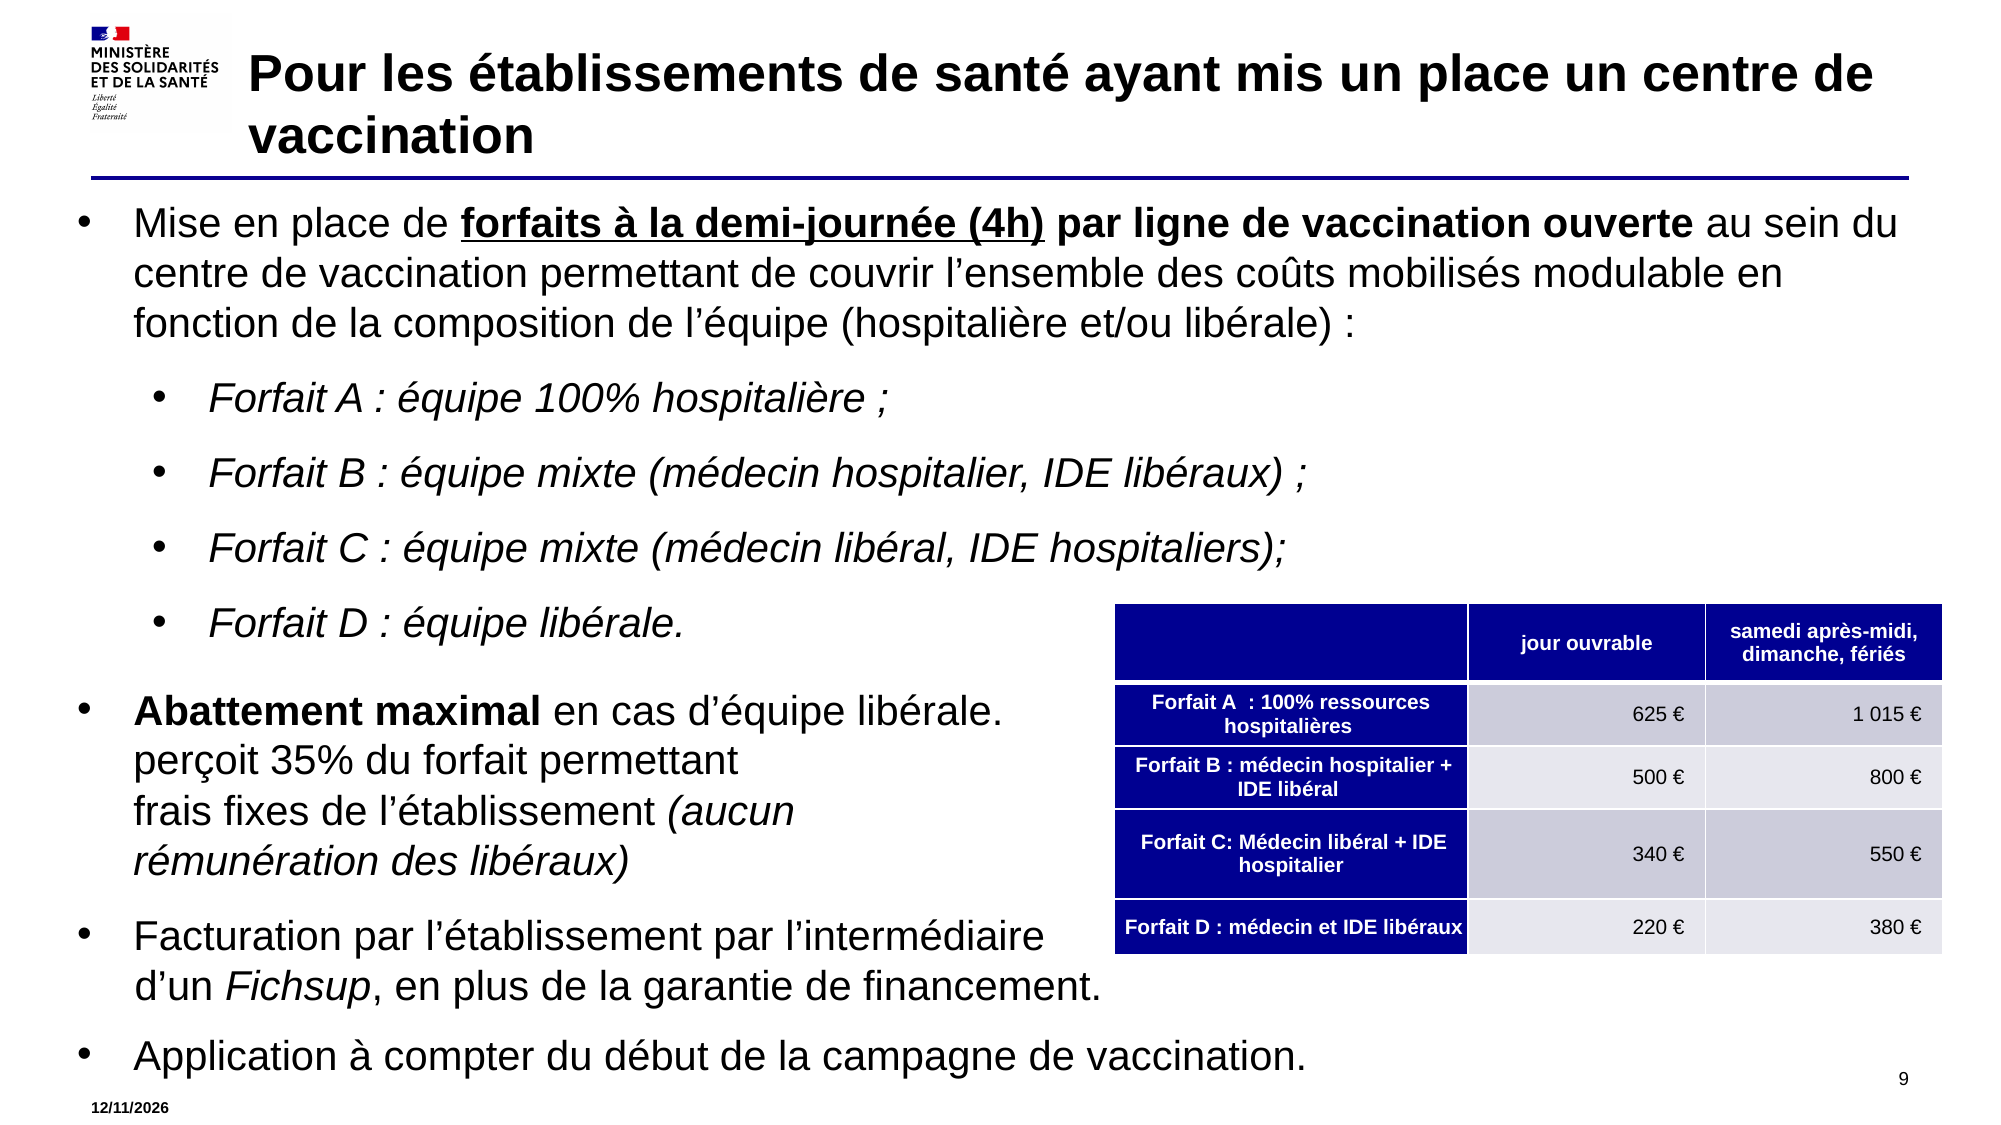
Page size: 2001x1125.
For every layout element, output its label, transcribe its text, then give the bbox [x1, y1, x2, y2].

table_cell Forfait A : 100% ressources hospitalières [1115, 685, 1467, 745]
title Pour les établissements de santé ayant mis un place un centre de vaccination [248, 38, 1909, 103]
table_cell Forfait B : médecin hospitalier + IDE libéral [1115, 747, 1467, 808]
table_header jour ouvrable [1469, 604, 1705, 680]
table_cell 220 € [1469, 900, 1705, 954]
table_cell 500 € [1469, 747, 1705, 808]
table_cell 1 015 € [1706, 685, 1942, 745]
table_cell 625 € [1469, 685, 1705, 745]
table_cell 800 € [1706, 747, 1942, 808]
table_cell 550 € [1706, 810, 1942, 898]
table_header [1115, 604, 1467, 680]
text_box Mise en place de forfaits à la demi-journée (4h) par ligne de vaccination ouverte au sein du centre de vaccination permettant de couvrir l’ensemble des coûts mobilisés modulable en fonction de la composition de l’équipe (hospitalière et/ou libérale) : Forfait A : équipe 100% hospitalière ; Forfait B : équipe mixte (médecin hospitalier, IDE libéraux) ; Forfait C : équipe mixte (médecin libéral, IDE hospitaliers); Forfait D : équipe libérale. Abattement maximal en cas d’équipe libérale. L’établissement perçoit 35% du forfait permettant de couvrir les frais fixes de l’établissement (aucun impact sur la rémunération des libéraux) Facturation par l’établissement par l’intermédiaire d’un Fichsup, en plus de la garantie de financement. Application à compter du début de la campagne de vaccination. [24, 188, 1924, 1125]
table_header samedi après-midi, dimanche, fériés [1706, 604, 1942, 680]
table_cell Forfait C: Médecin libéral + IDE hospitalier [1115, 810, 1467, 898]
table_cell 380 € [1706, 900, 1942, 954]
table_cell 340 € [1469, 810, 1705, 898]
picture [90, 13, 232, 133]
table_cell Forfait D : médecin et IDE libéraux [1115, 900, 1467, 954]
